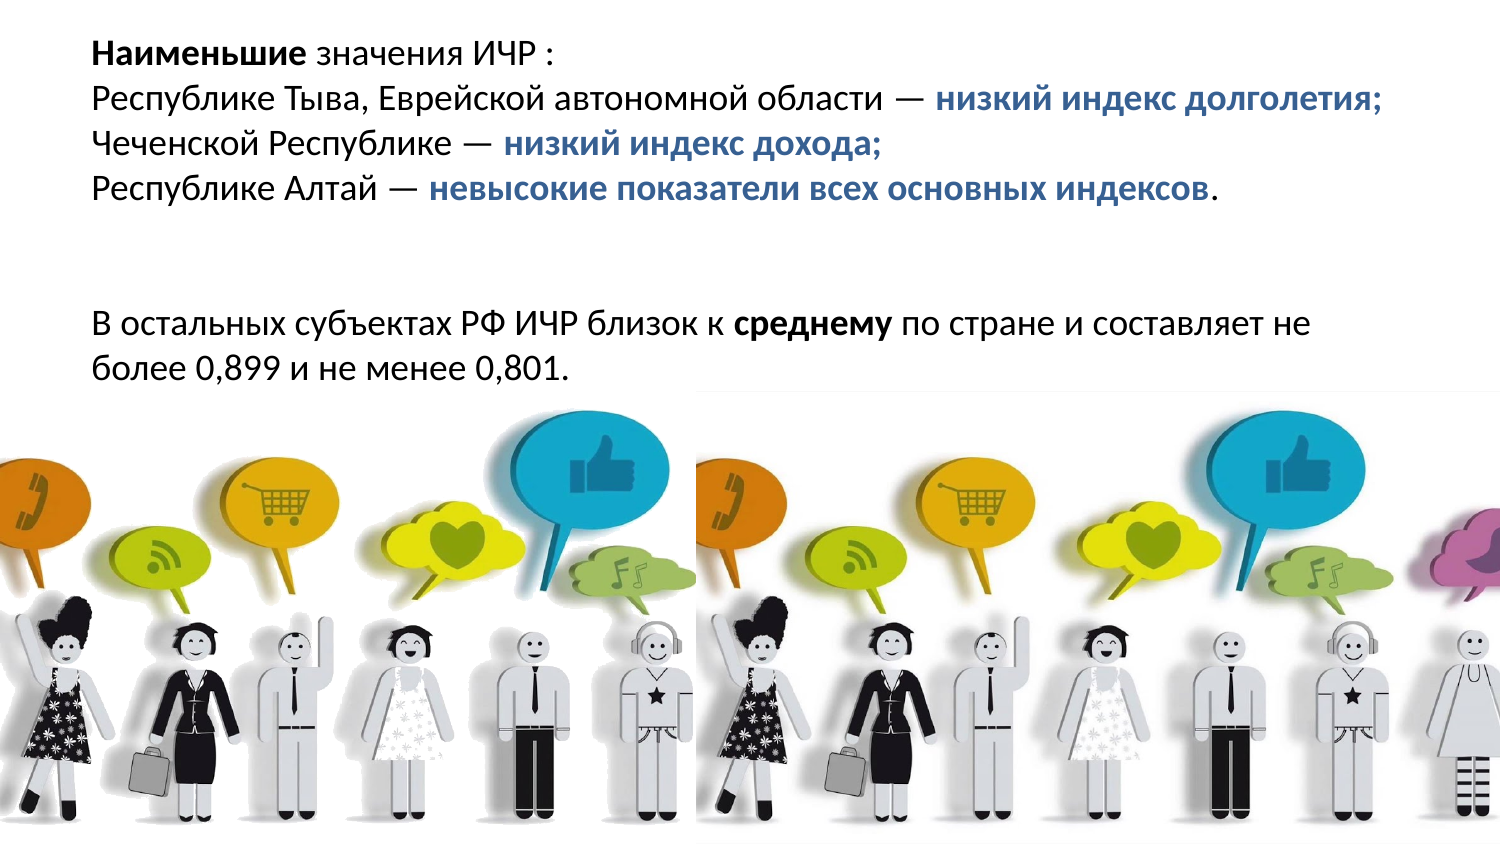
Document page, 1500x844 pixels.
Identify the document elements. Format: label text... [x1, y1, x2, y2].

picture [0, 391, 1500, 844]
text_box Наименьшие значения ИЧР : Республике Тыва, Еврейской автономной области — низкий индекс долголетия; Чеченской Республике — низкий индекс дохода; Республике Алтай — невысокие показатели всех основных индексов. В остальных субъектах РФ ИЧР близок к среднему по стране и составляет не более 0,899 и не менее 0,801. [76, 20, 1436, 390]
